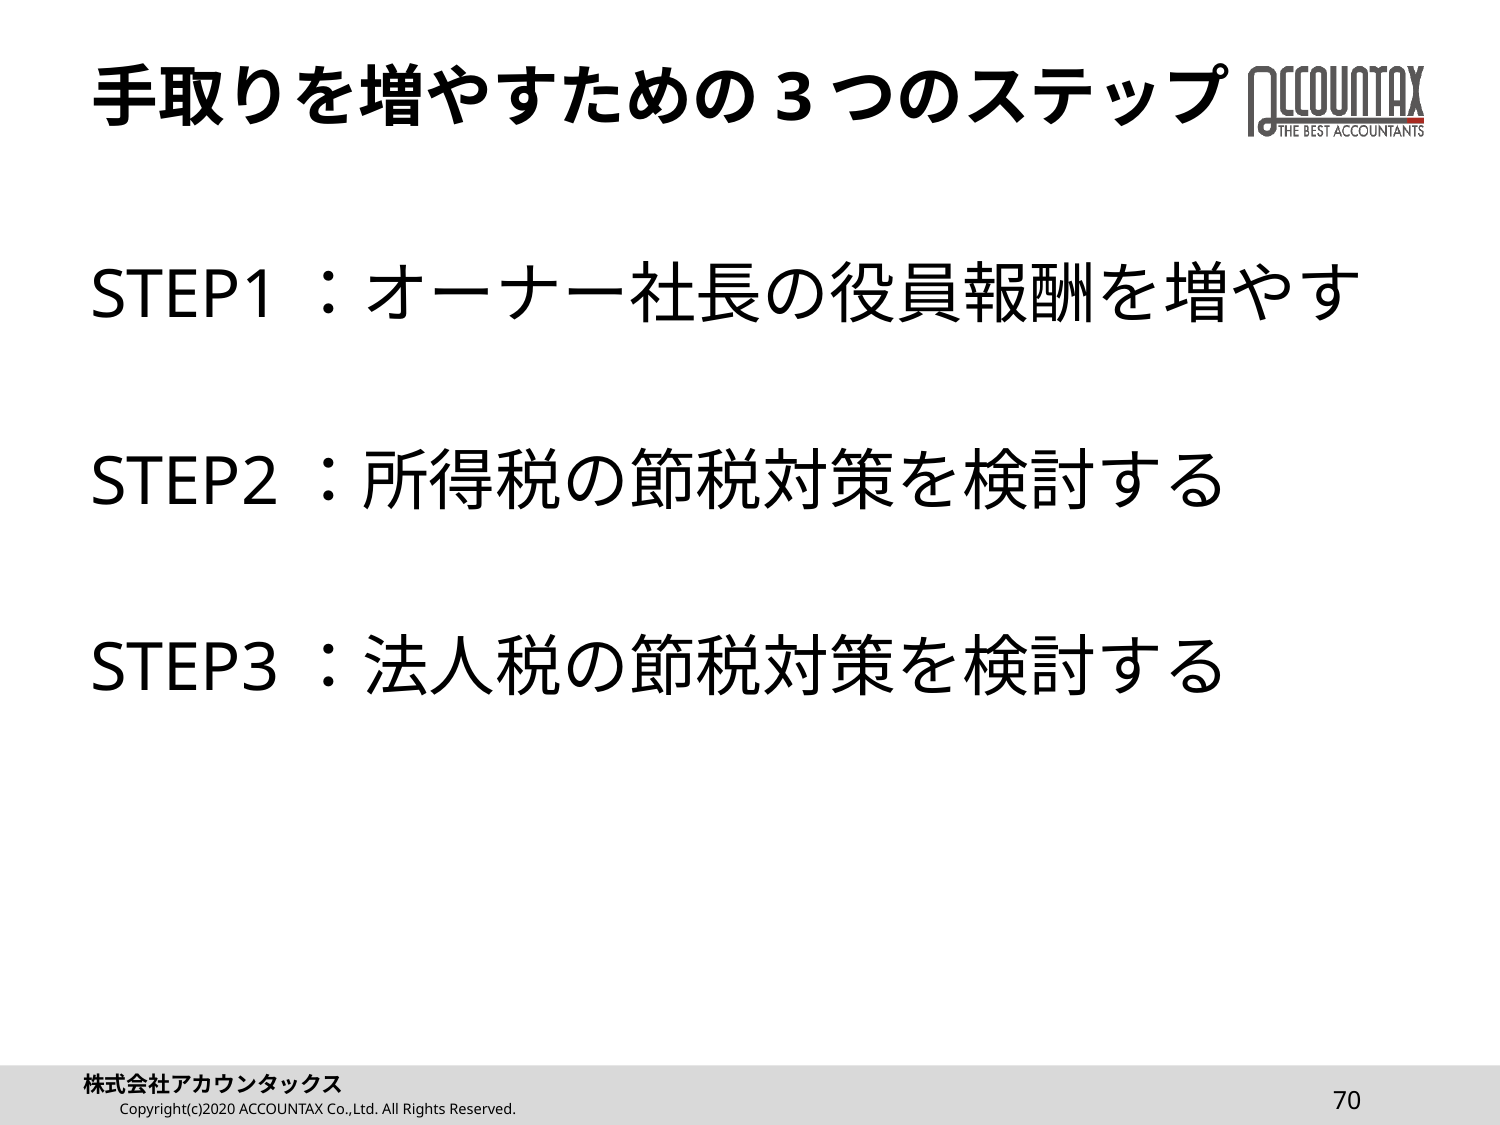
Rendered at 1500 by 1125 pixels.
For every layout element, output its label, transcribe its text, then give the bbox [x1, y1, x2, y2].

title 手取りを増やすための3つのステップ [76, 31, 1353, 157]
list STEP1：オーナー社長の役員報酬を増やす STEP2：所得税の節税対策を検討する STEP3：法人税の節税対策を検討する [75, 243, 1425, 986]
slide_number 70 [1269, 1077, 1425, 1125]
picture [1353, 66, 1424, 137]
